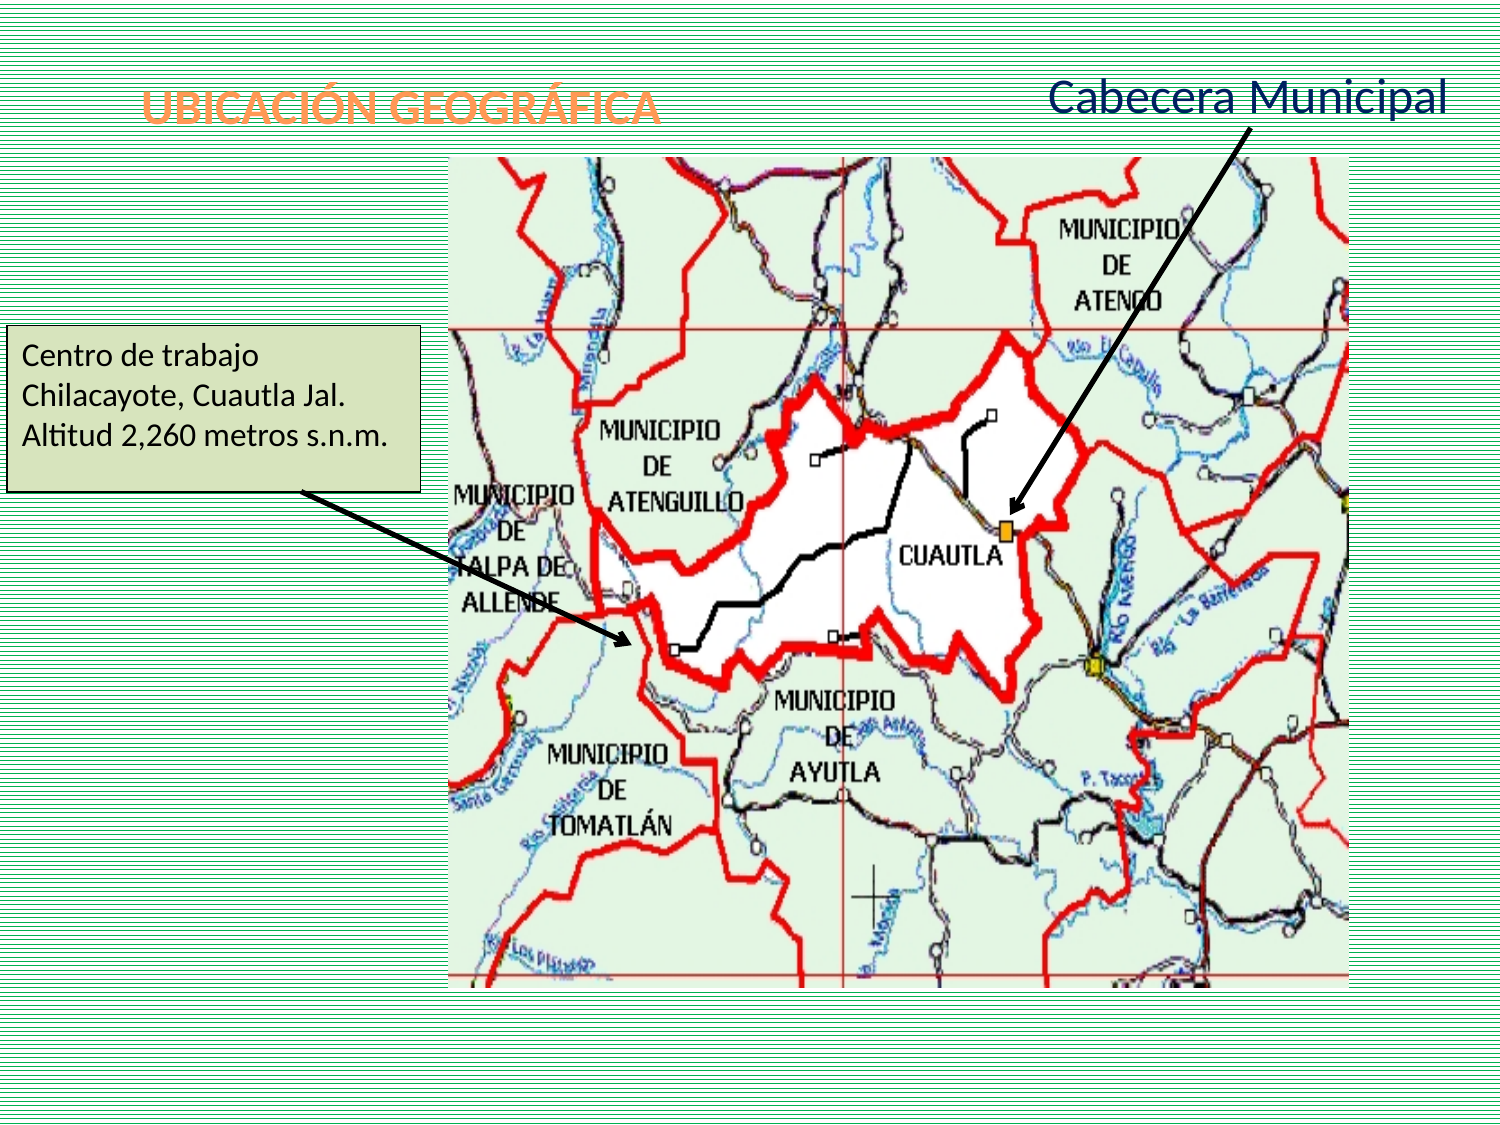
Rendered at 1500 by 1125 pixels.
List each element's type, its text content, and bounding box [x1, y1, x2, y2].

text_box Centro de trabajo Chilacayote, Cuautla Jal. Altitud 2,260 metros s.n.m. [6, 325, 421, 493]
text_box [300, 491, 633, 646]
text_box Cabecera Municipal [1033, 56, 1468, 132]
picture [448, 157, 1349, 989]
text_box UBICACIÓN GEOGRÁFICA [126, 67, 677, 142]
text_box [1009, 127, 1251, 516]
